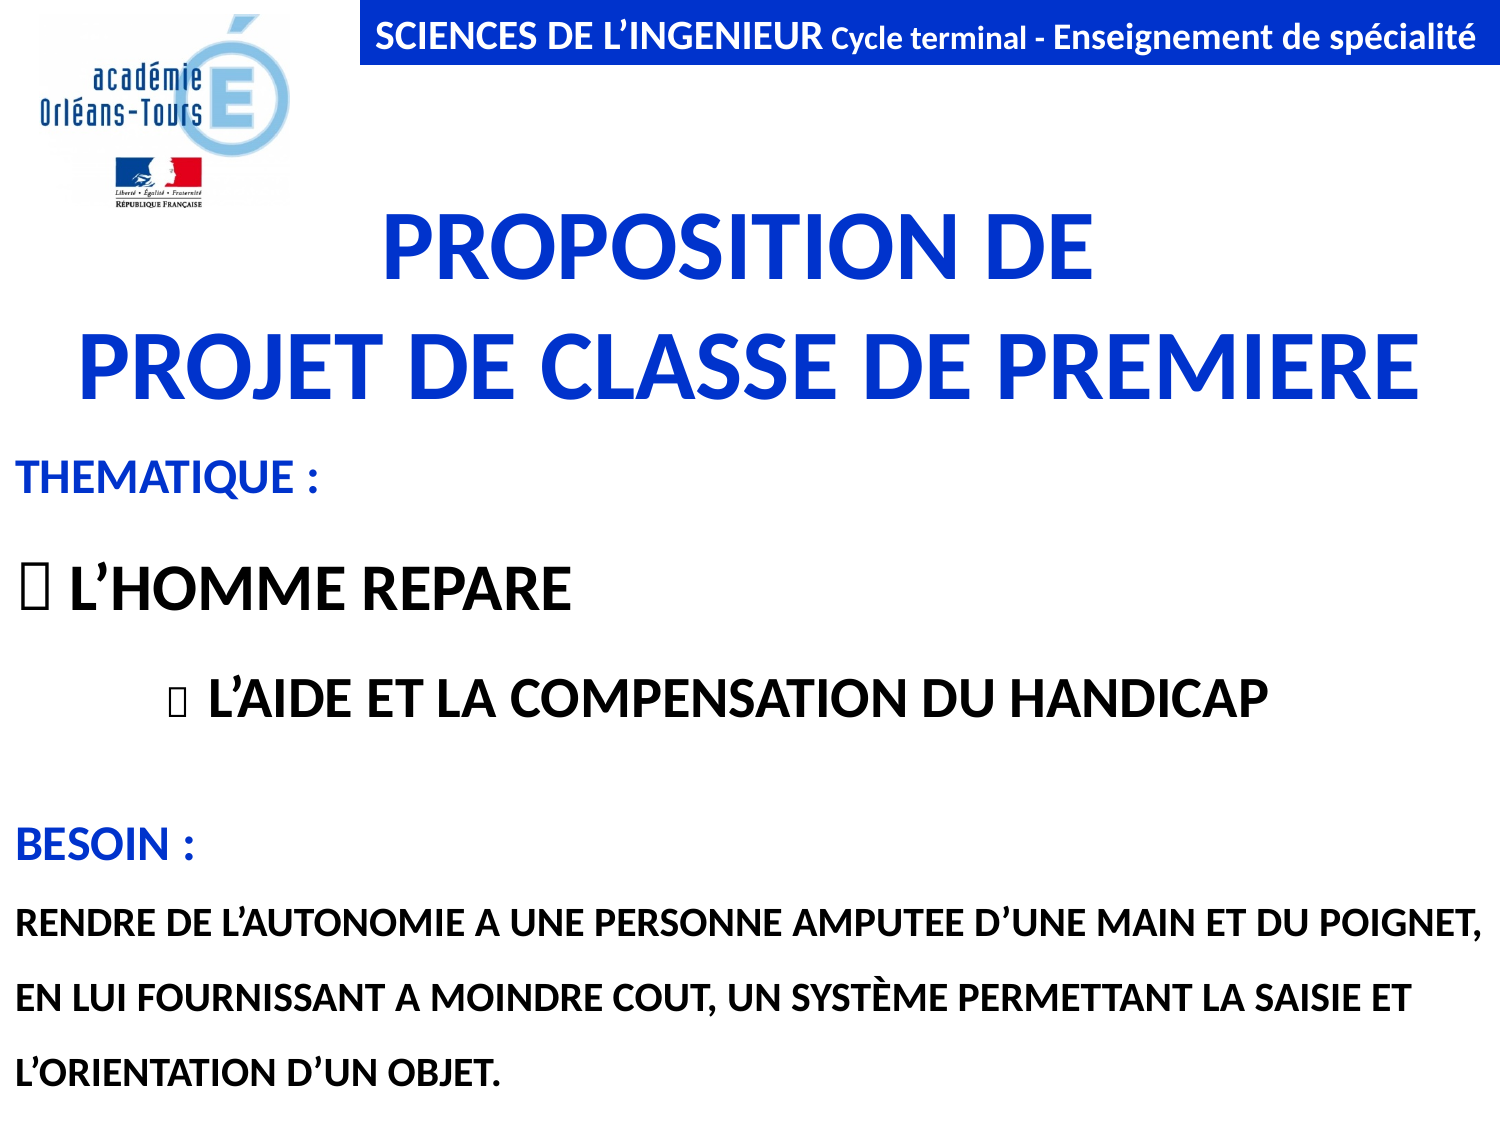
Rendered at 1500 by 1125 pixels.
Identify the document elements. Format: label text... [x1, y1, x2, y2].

text_box BESOIN : RENDRE DE L’AUTONOMIE A UNE PERSONNE AMPUTEE D’UNE MAIN ET DU POIGNET, EN LUI FOURNISSANT A MOINDRE COUT, UN SYSTÈME PERMETTANT LA SAISIE ET L’ORIENTATION D’UN OBJET. [0, 772, 1500, 1103]
picture [38, 13, 290, 208]
text_box SCIENCES DE L’INGENIEUR Cycle terminal - Enseignement de spécialité [360, 0, 1500, 65]
text_box THEMATIQUE :  L’HOMME REPARE  L’AIDE ET LA COMPENSATION DU HANDICAP [0, 428, 1500, 737]
text_box PROPOSITION DE PROJET DE CLASSE DE PREMIERE [0, 172, 1500, 428]
